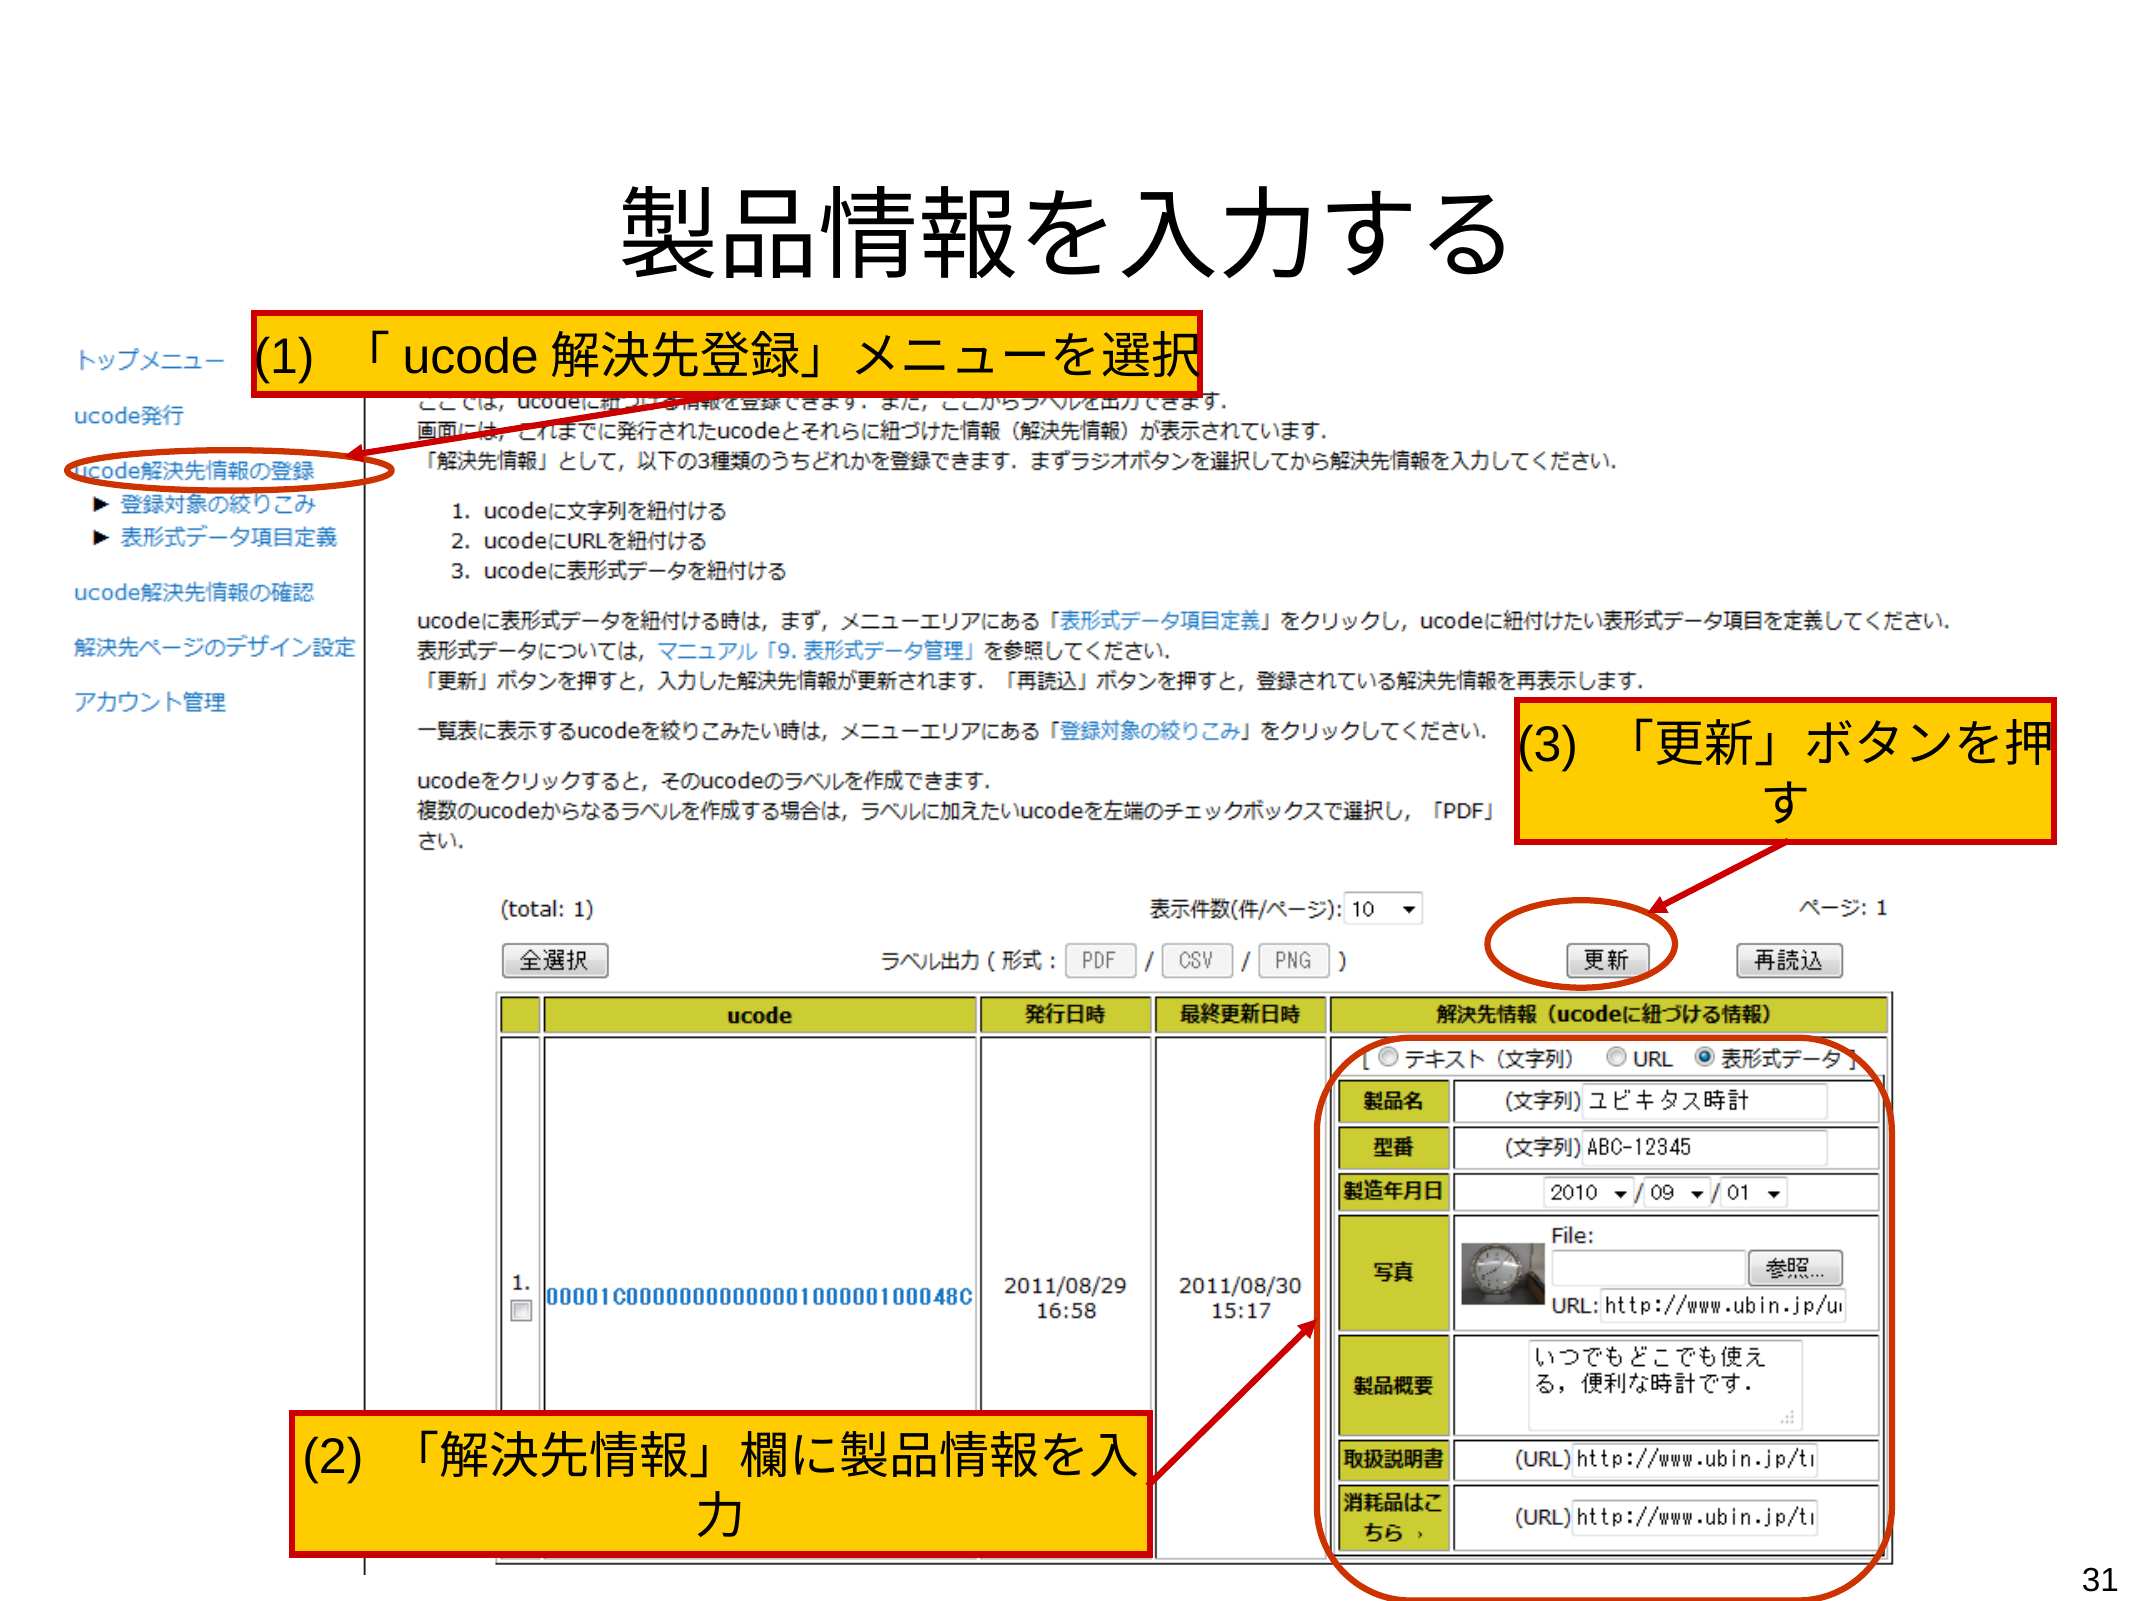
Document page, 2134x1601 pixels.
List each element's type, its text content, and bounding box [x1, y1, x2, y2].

text_box (1) 「ucode解決先登録」メニューを選択 [254, 312, 1200, 336]
picture [66, 337, 1980, 1575]
text_box (3) 「更新」ボタンを押す [1984, 700, 2055, 843]
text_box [344, 403, 728, 454]
title 製品情報を入力する [62, 107, 2075, 355]
slide_number 31 [1635, 1549, 2134, 1601]
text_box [1647, 791, 1786, 911]
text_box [1152, 1318, 1315, 1457]
text_box [1354, 1582, 1635, 1601]
